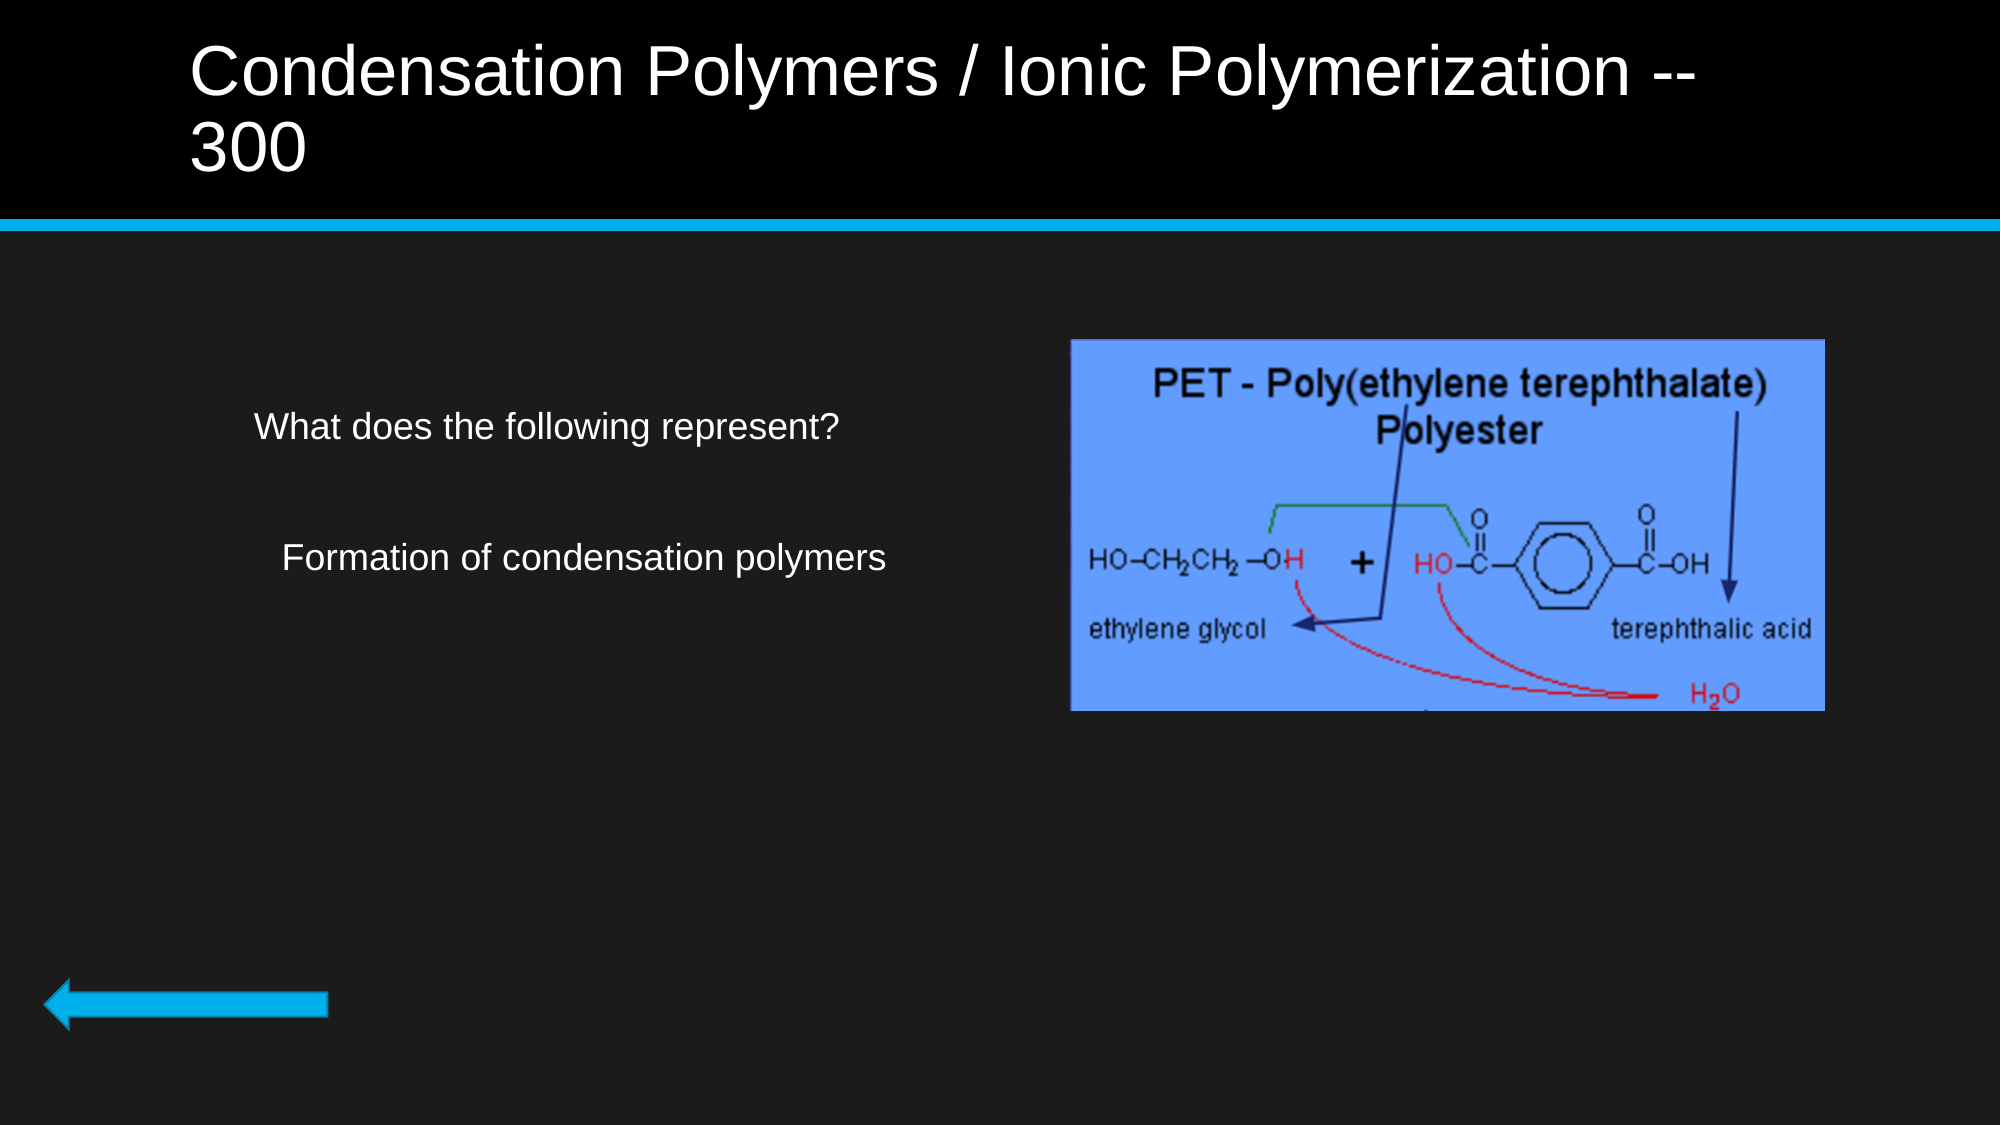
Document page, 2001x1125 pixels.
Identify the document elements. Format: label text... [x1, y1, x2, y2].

text_box Formation of condensation polymers [266, 525, 902, 586]
title Condensation Polymers / Ionic Polymerization -- 300 [174, 20, 1825, 201]
text_box [42, 977, 329, 1032]
text_box What does the following represent? [238, 394, 856, 455]
picture [1069, 339, 1825, 712]
